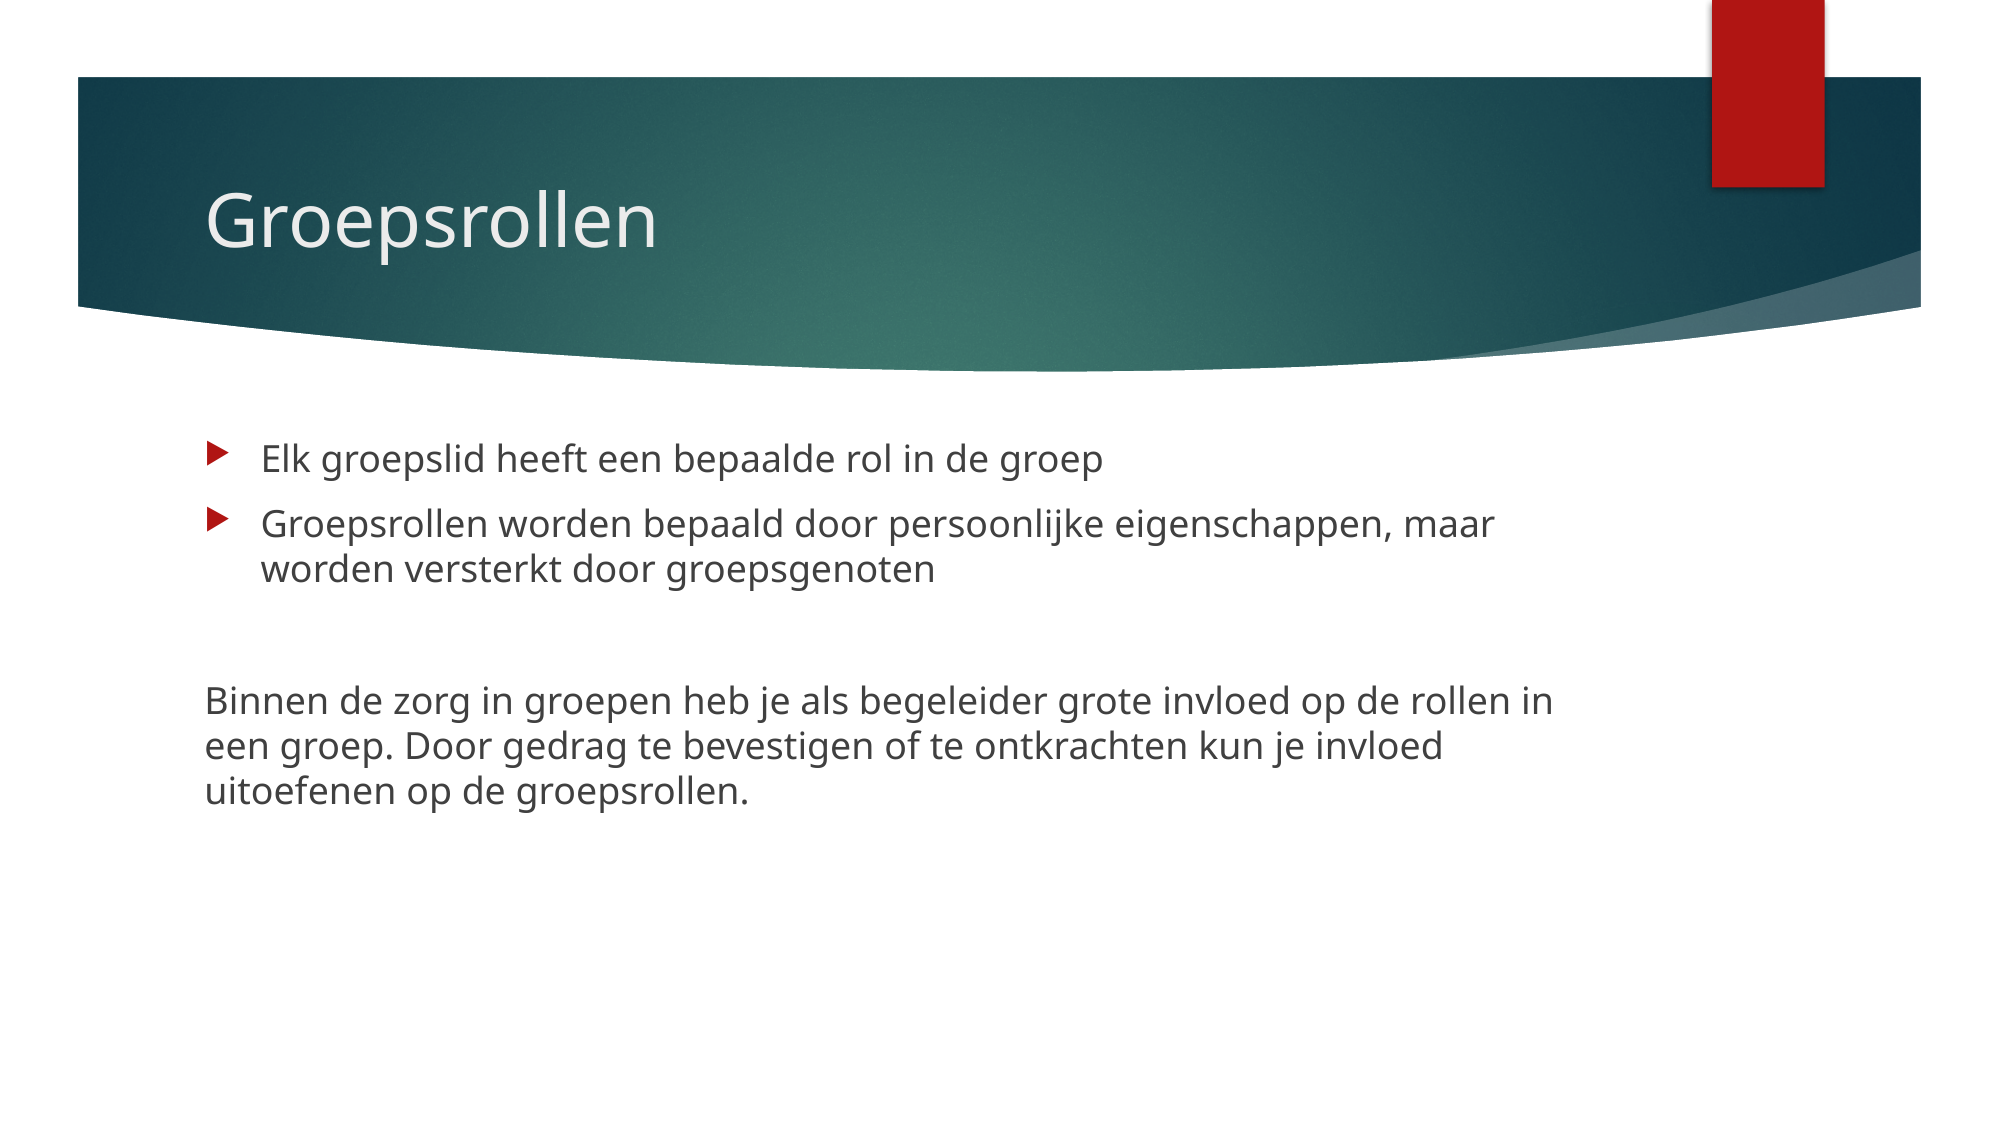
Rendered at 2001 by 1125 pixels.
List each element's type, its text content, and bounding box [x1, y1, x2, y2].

title Groepsrollen [189, 159, 1638, 276]
list Elk groepslid heeft een bepaalde rol in de groep Groepsrollen worden bepaald door persoonlijke eigenschappen, maar worden versterkt door groepsgenoten Binnen de zorg in groepen heb je als begeleider grote invloed op de rollen in een groep. Door gedrag te bevestigen of te ontkrachten kun je invloed uitoefenen op de groepsrollen. [189, 427, 1638, 988]
